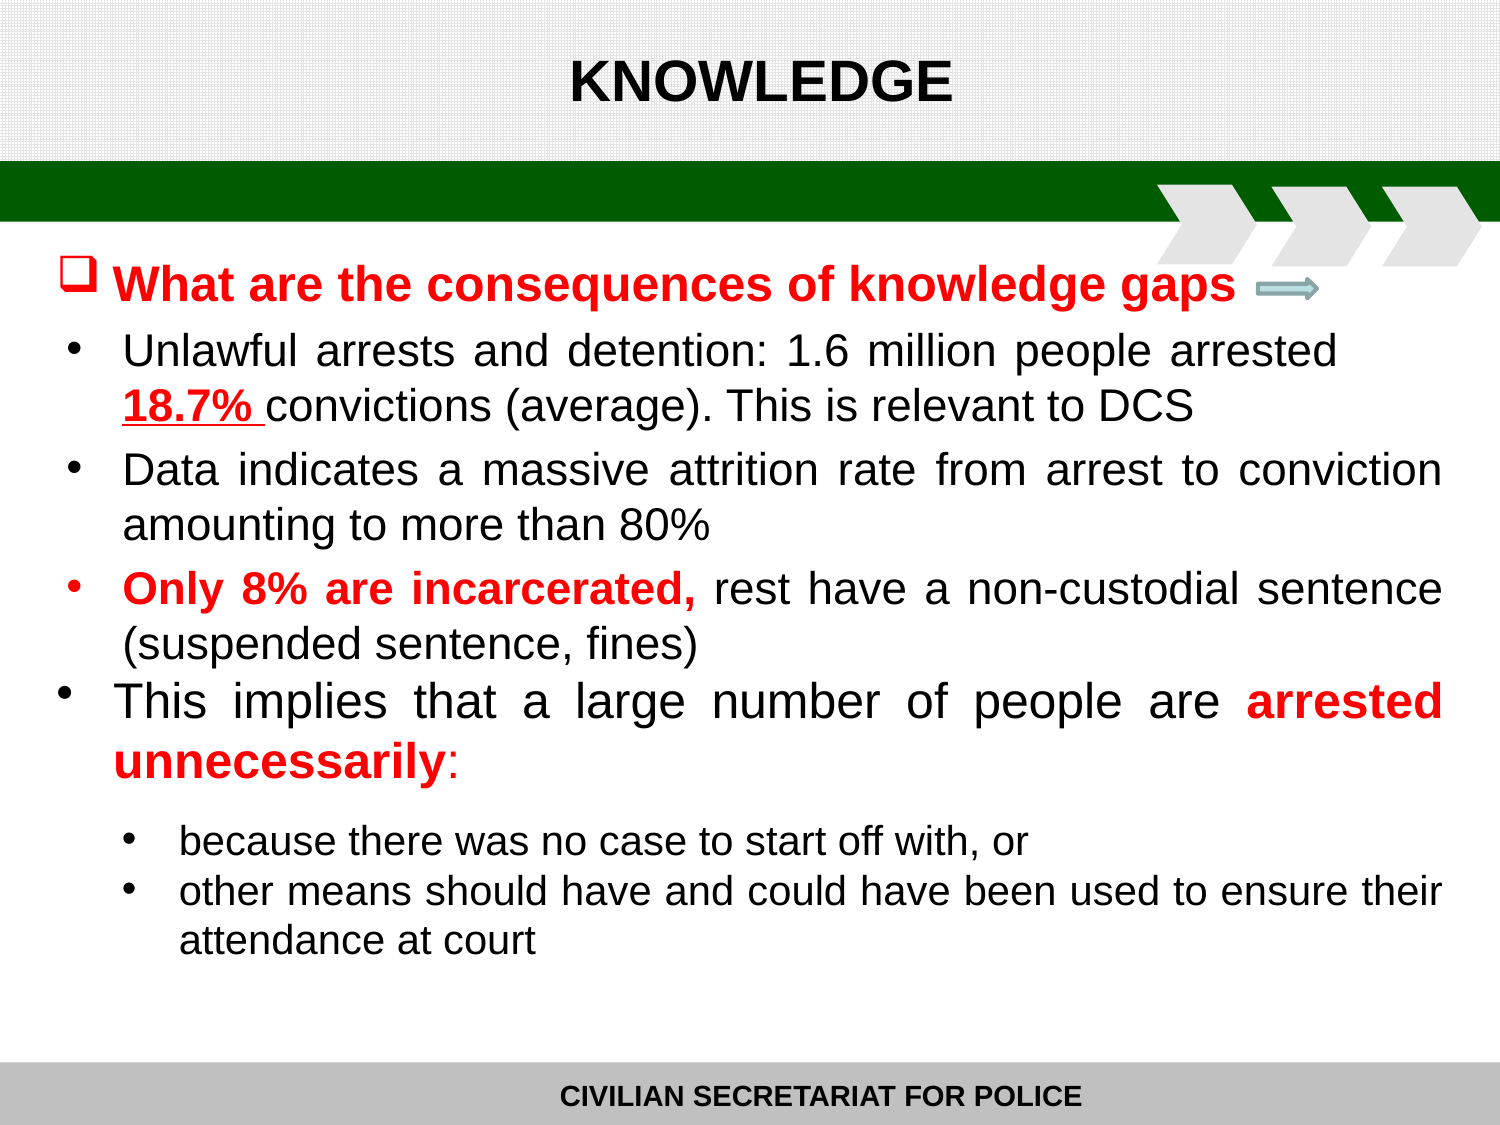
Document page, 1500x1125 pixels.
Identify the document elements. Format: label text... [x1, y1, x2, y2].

title KNOWLEDGE [87, 19, 1437, 138]
text_box [1255, 277, 1320, 301]
list What are the consequences of knowledge gaps Unlawful arrests and detention: 1.6 million people arrested 18.7% convictions (average). This is relevant to DCS Data indicates a massive attrition rate from arrest to conviction amounting to more than 80% Only 8% are incarcerated, rest have a non-custodial sentence (suspended sentence, fines) This implies that a large number of people are arrested unnecessarily: because there was no case to start off with, or other means should have and could have been used to ensure their attendance at court [41, 243, 1459, 1094]
